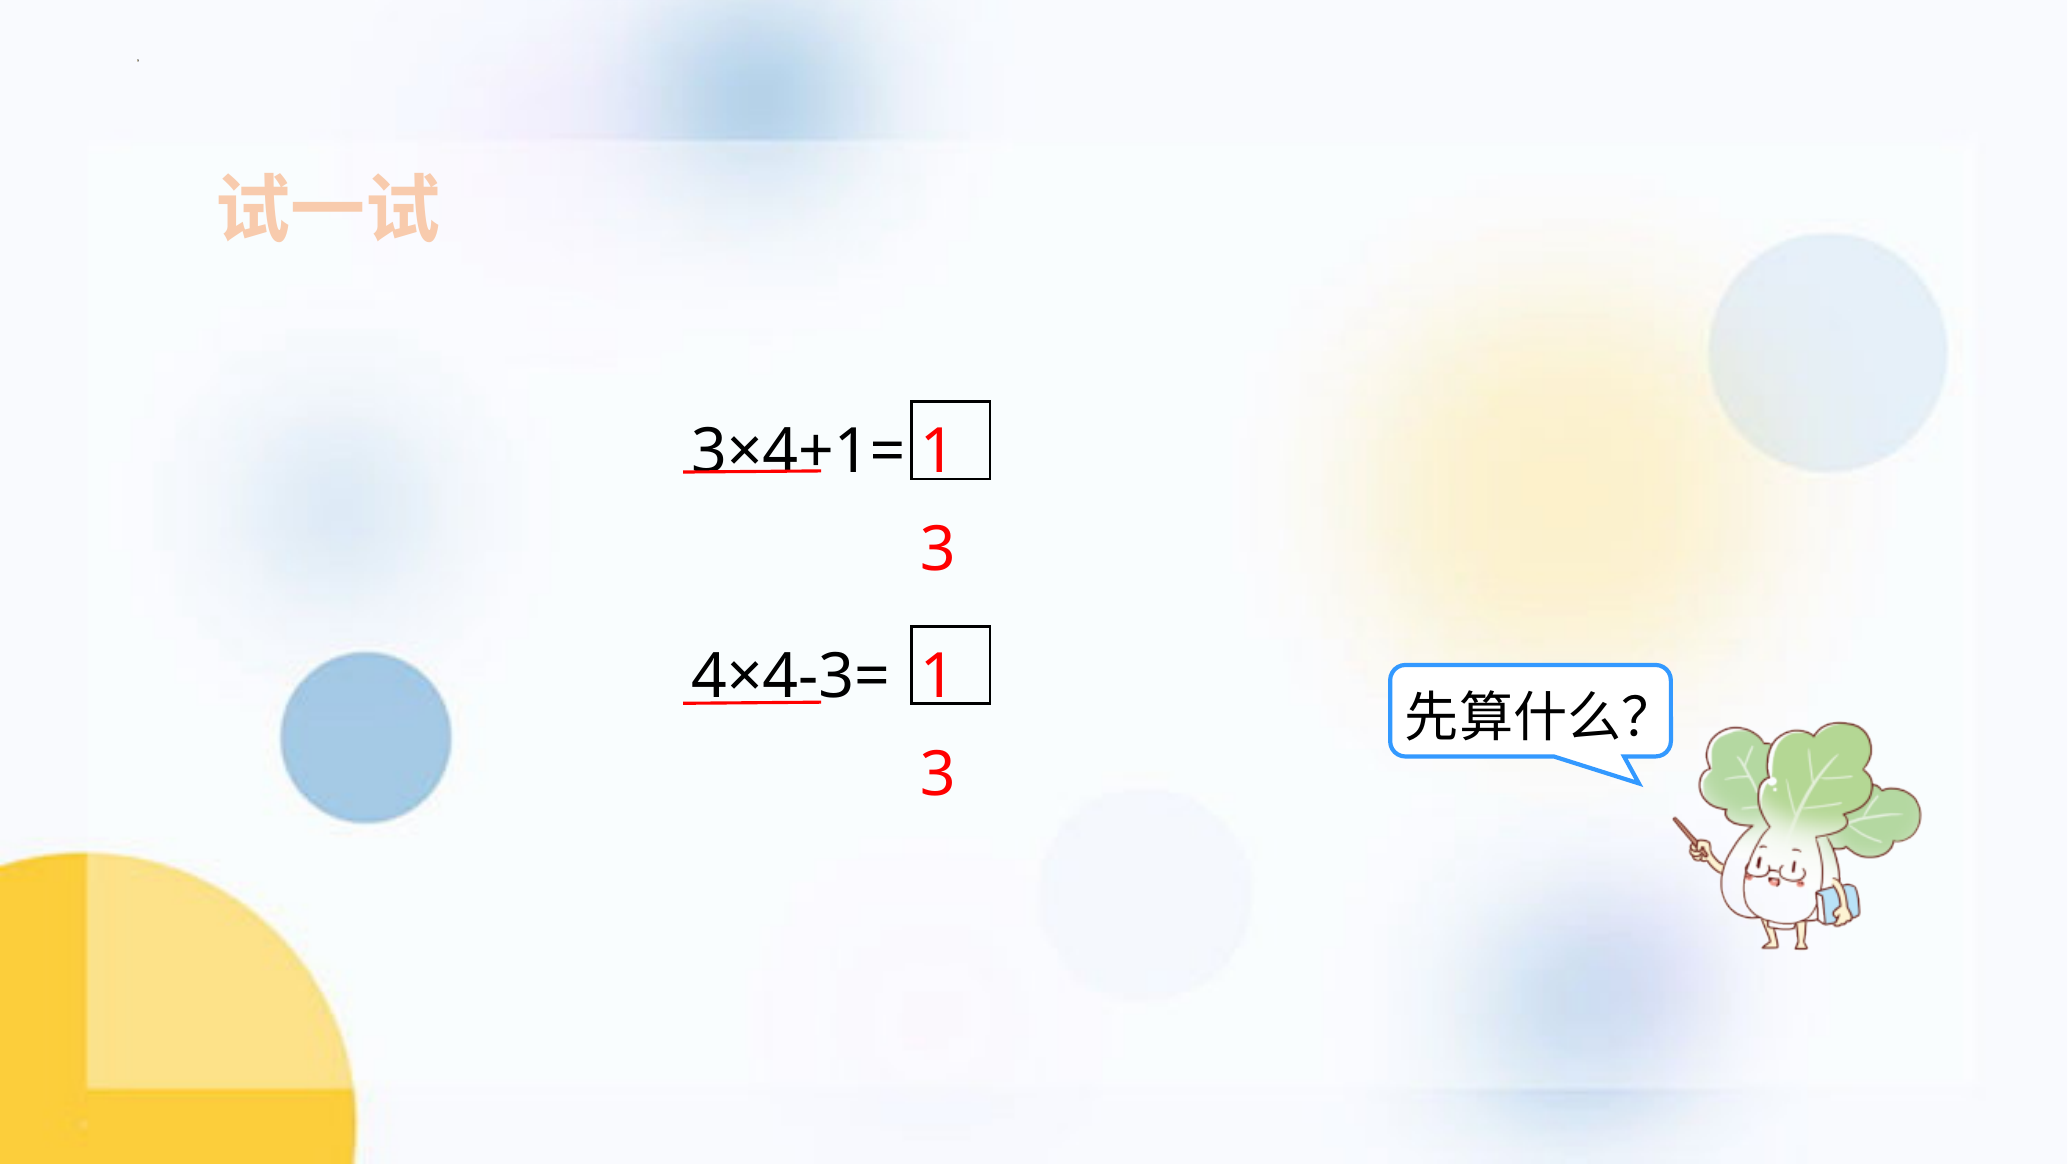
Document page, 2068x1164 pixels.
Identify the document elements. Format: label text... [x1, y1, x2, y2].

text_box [1390, 642, 1671, 757]
text_box 13 [904, 380, 996, 591]
text_box 4×4-3= [675, 604, 930, 718]
picture [0, 0, 2068, 1164]
text_box 试一试 [200, 153, 456, 259]
text_box 3×4+1= [675, 379, 930, 493]
text_box 13 [904, 604, 996, 816]
